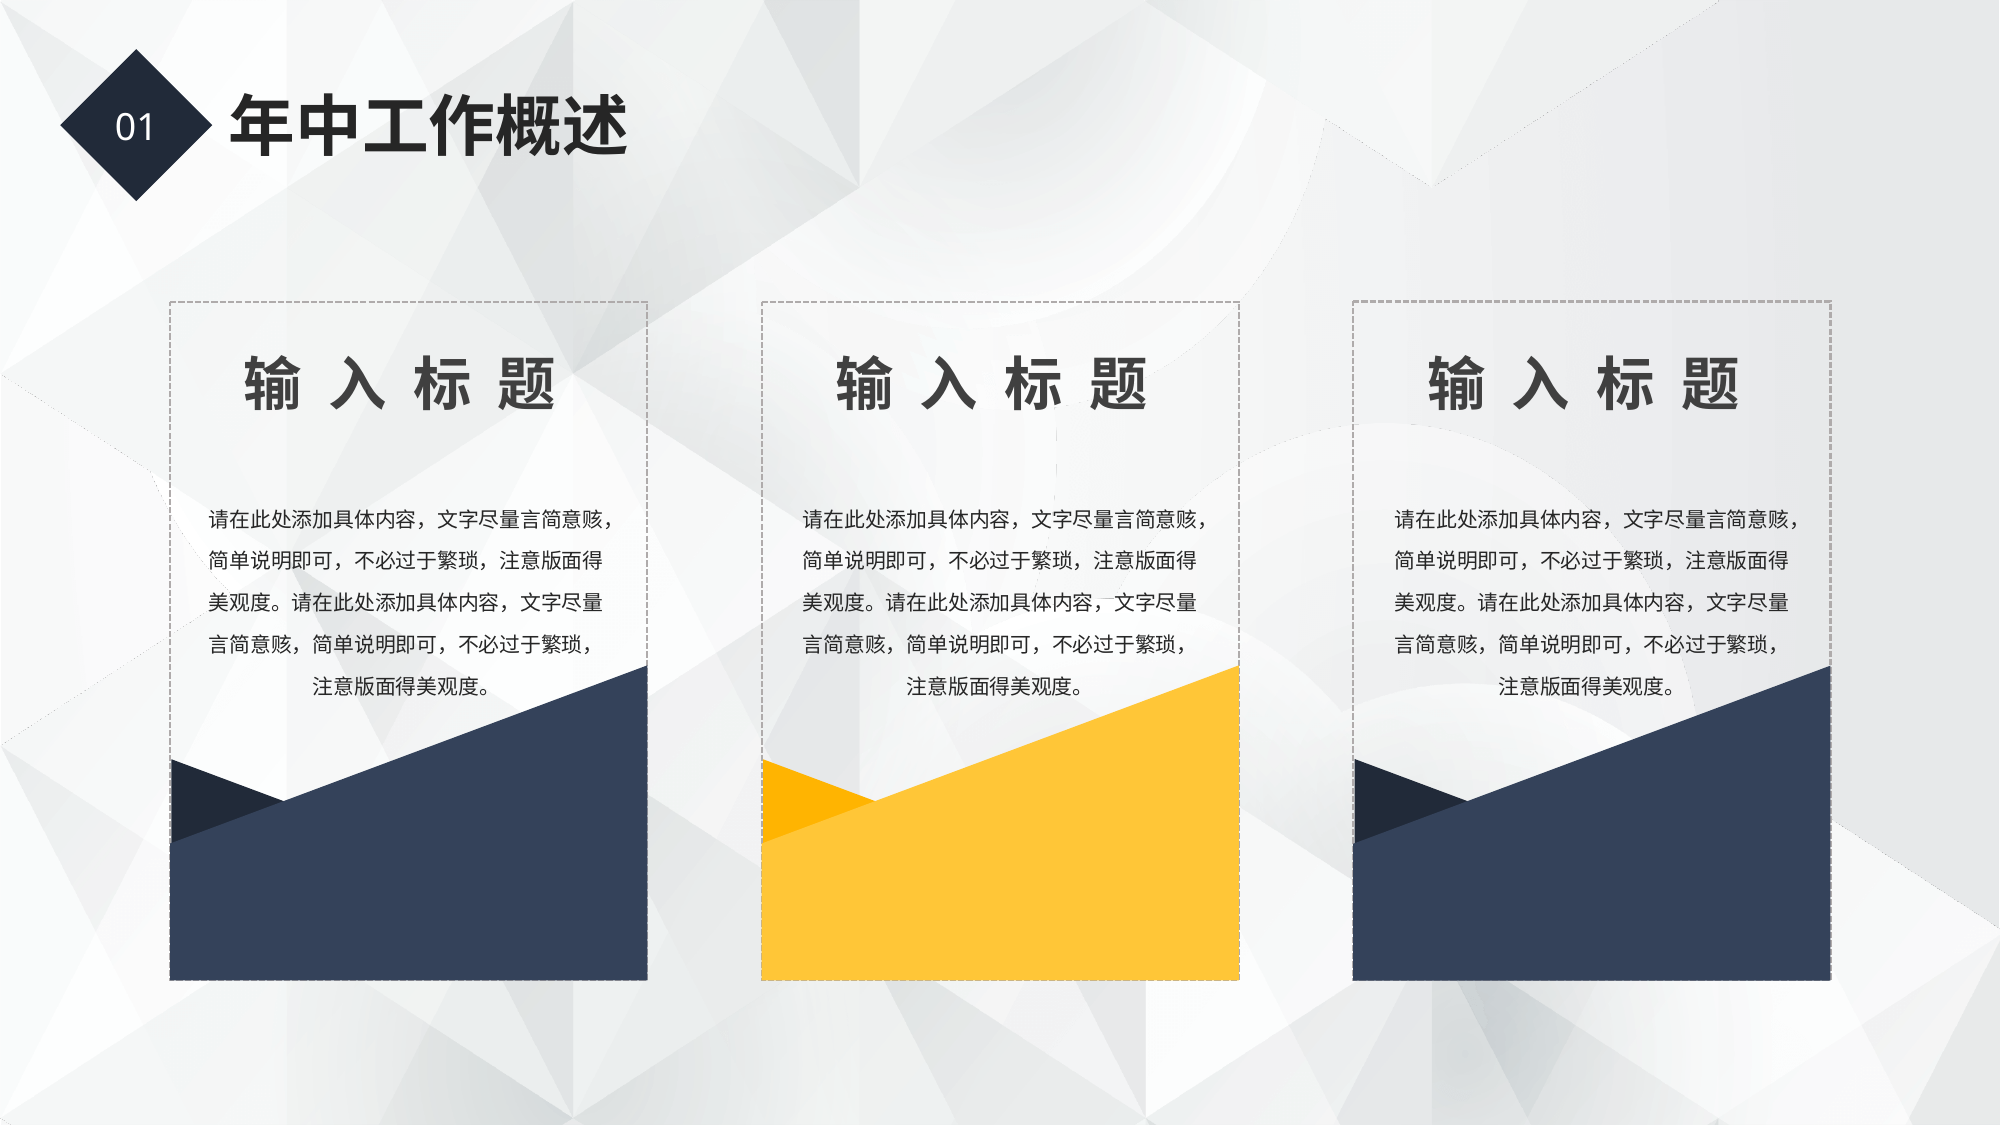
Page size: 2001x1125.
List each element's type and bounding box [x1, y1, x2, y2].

text_box [170, 301, 648, 981]
text_box [60, 49, 836, 202]
picture [0, 0, 2000, 1125]
text_box [1353, 301, 1831, 981]
text_box [761, 301, 1240, 981]
